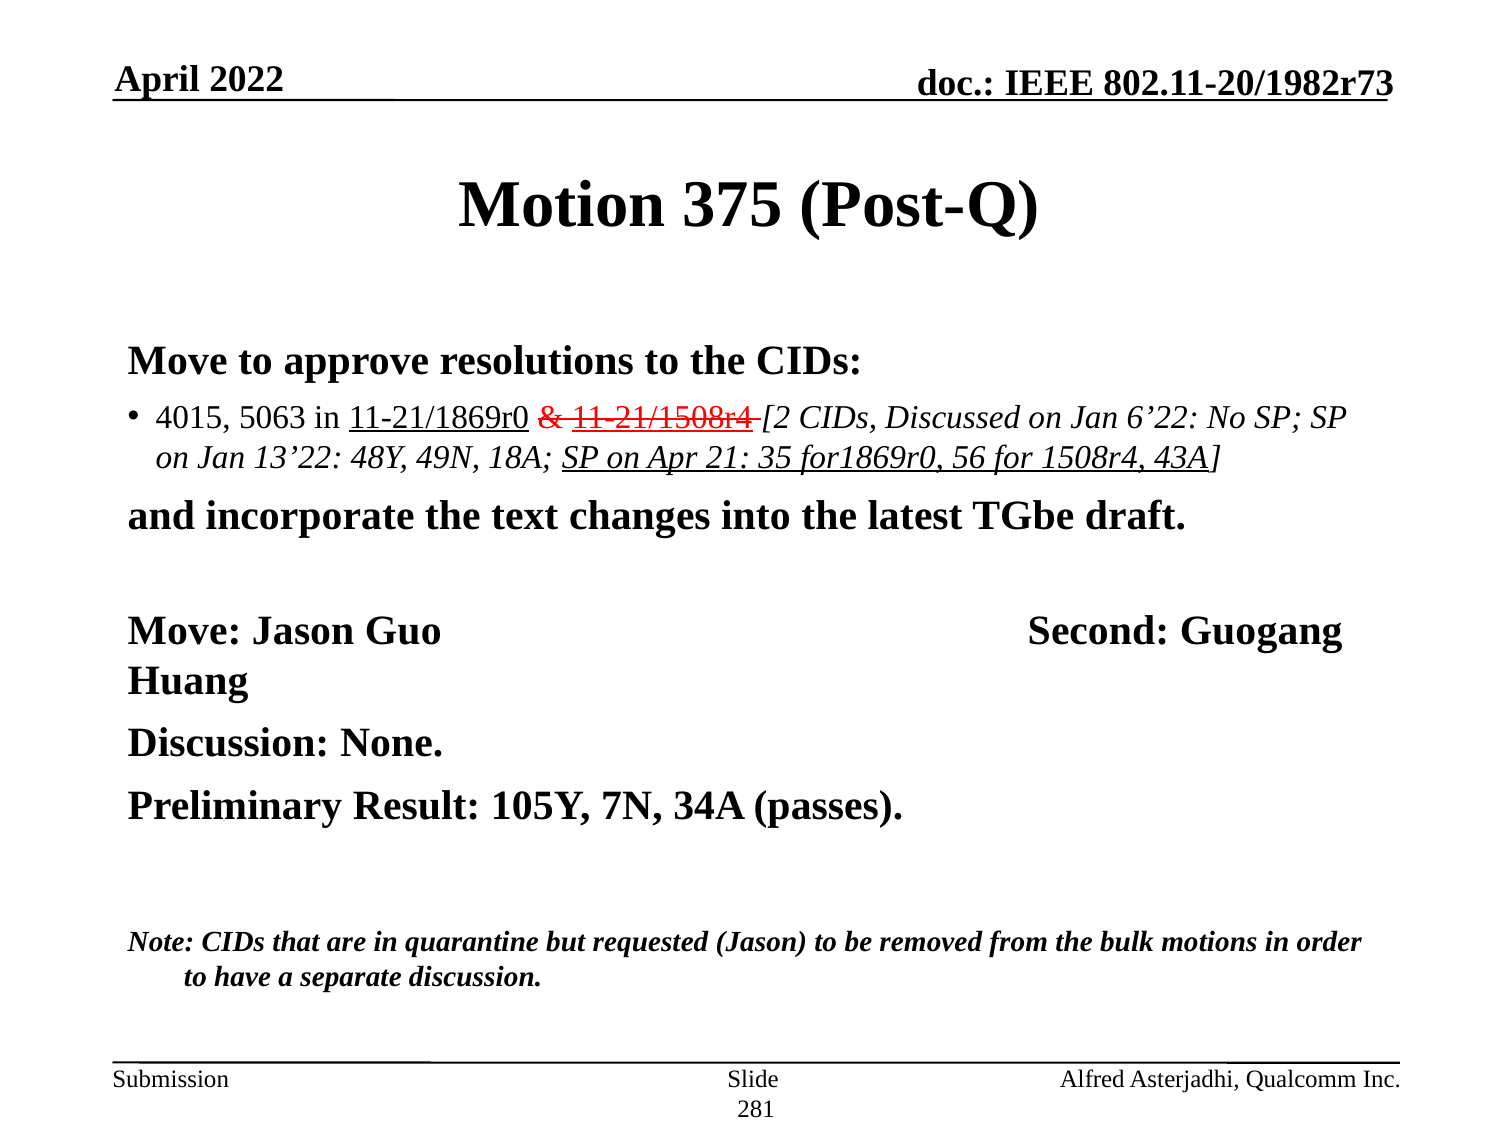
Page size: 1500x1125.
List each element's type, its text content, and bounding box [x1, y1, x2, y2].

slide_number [114, 54, 423, 100]
title Motion 375 (Post-Q) [112, 112, 1388, 288]
slide_number Slide 281 [712, 1061, 800, 1123]
footer Alfred Asterjadhi, Qualcomm Inc. [878, 1061, 1402, 1093]
list Move to approve resolutions to the CIDs: 4015, 5063 in 11-21/1869r0 & 11-21/1508r4 [2 CIDs, Discussed on Jan 6’22: No SP; SP on Jan 13’22: 48Y, 49N, 18A; SP on Apr 21: 35 for1869r0, 56 for 1508r4, 43A] and incorporate the text changes into the latest TGbe draft. Move: Jason Guo Second: Guogang Huang Discussion: None. Preliminary Result: 105Y, 7N, 34A (passes). Note: CIDs that are in quarantine but requested (Jason) to be removed from the bulk motions in order to have a separate discussion. [112, 324, 1388, 1000]
